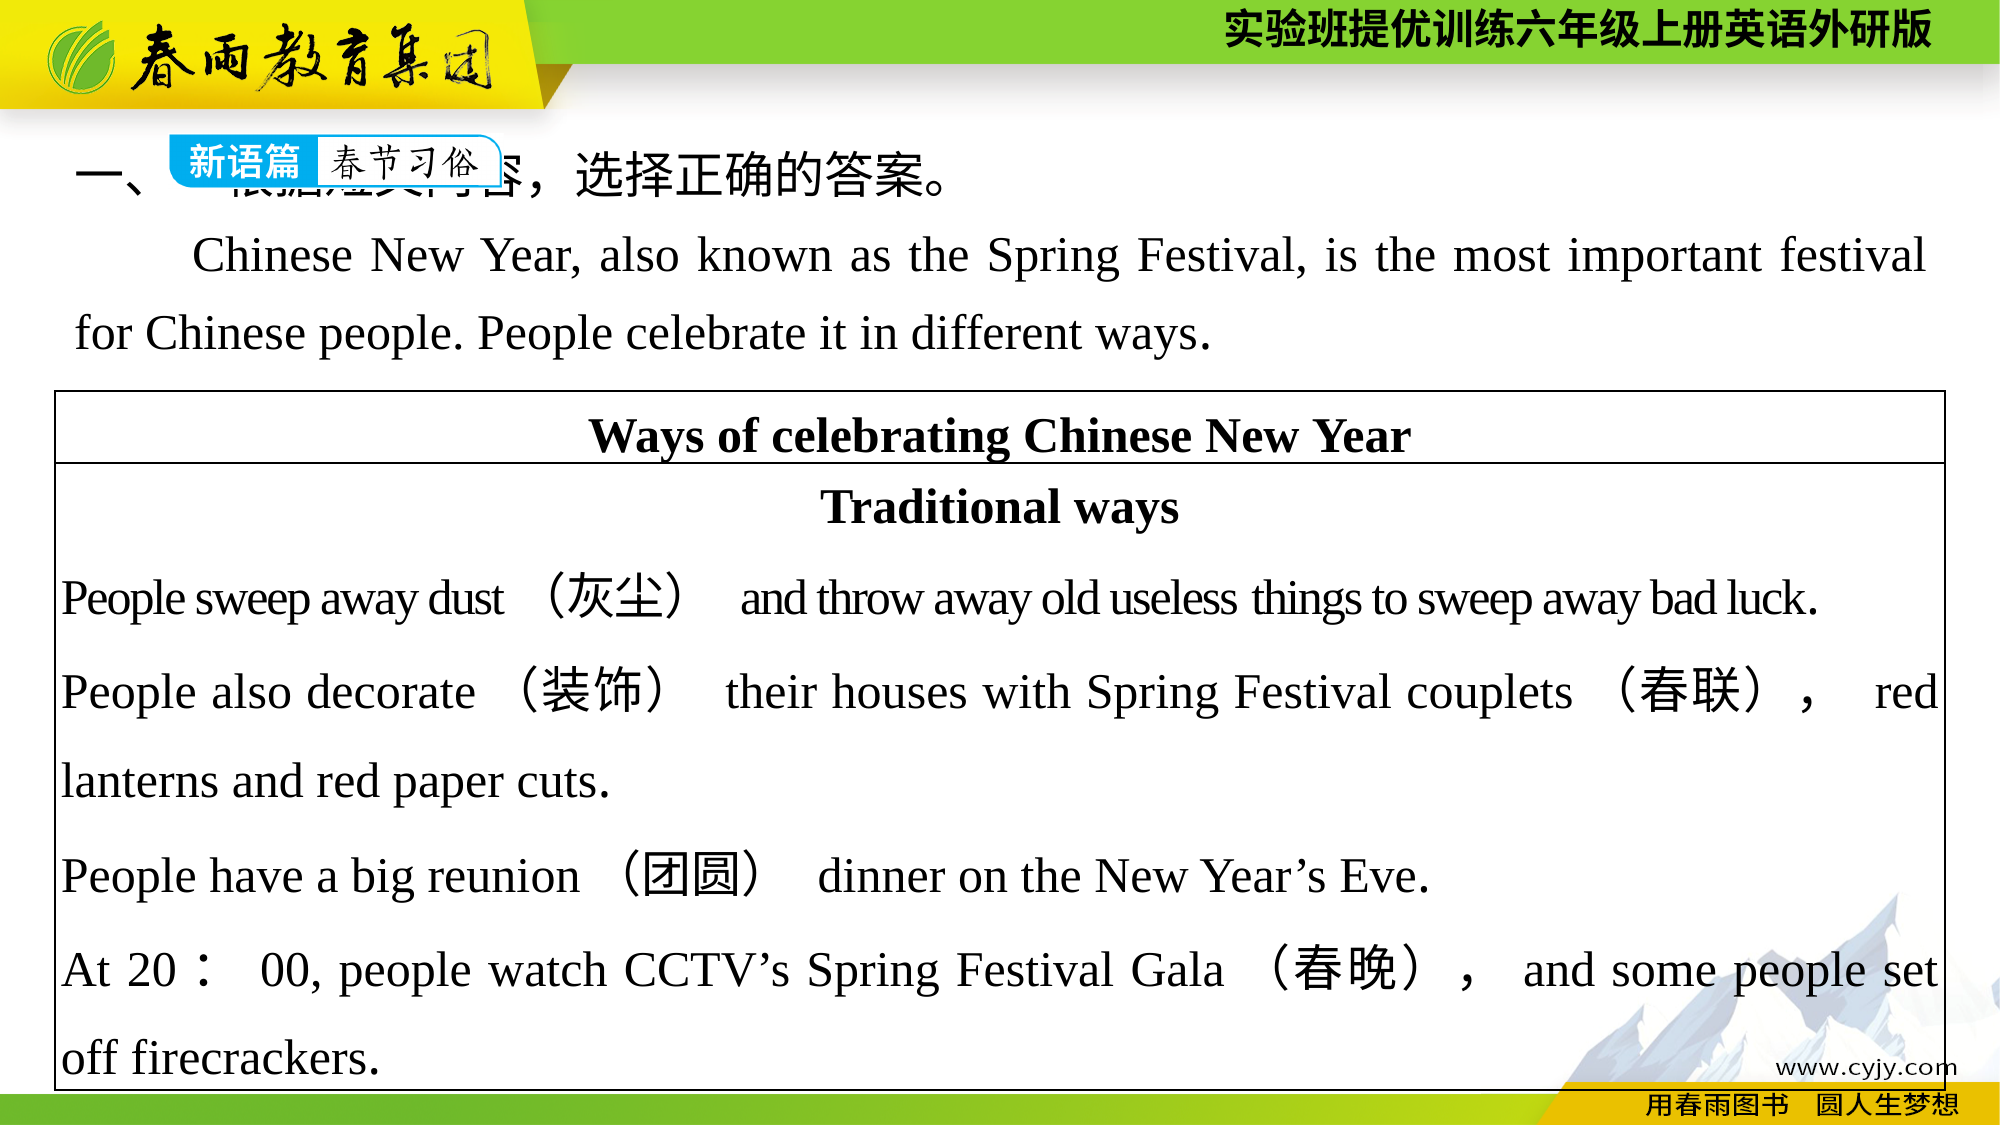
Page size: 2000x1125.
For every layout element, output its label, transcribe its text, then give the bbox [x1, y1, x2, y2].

picture [0, 0, 2000, 1125]
table_header Ways of celebrating Chinese New Year [56, 392, 1944, 462]
list 一、 根据短文内容，选择正确的答案。 Chinese New Year, also known as the Spring Festival, is the most important festival for Chinese people. People celebrate it in different ways. [59, 117, 1944, 370]
table_cell Traditional ways People sweep away dust（灰尘） and throw away old useless things to sweep away bad luck. People also decorate（装饰） their houses with Spring Festival couplets（春联）， red lanterns and red paper cuts. People have a big reunion（团圆） dinner on the New Year’s Eve. At 20：00, people watch CCTV’s Spring Festival Gala（春晚），and some people set off firecrackers. [56, 464, 1944, 1089]
